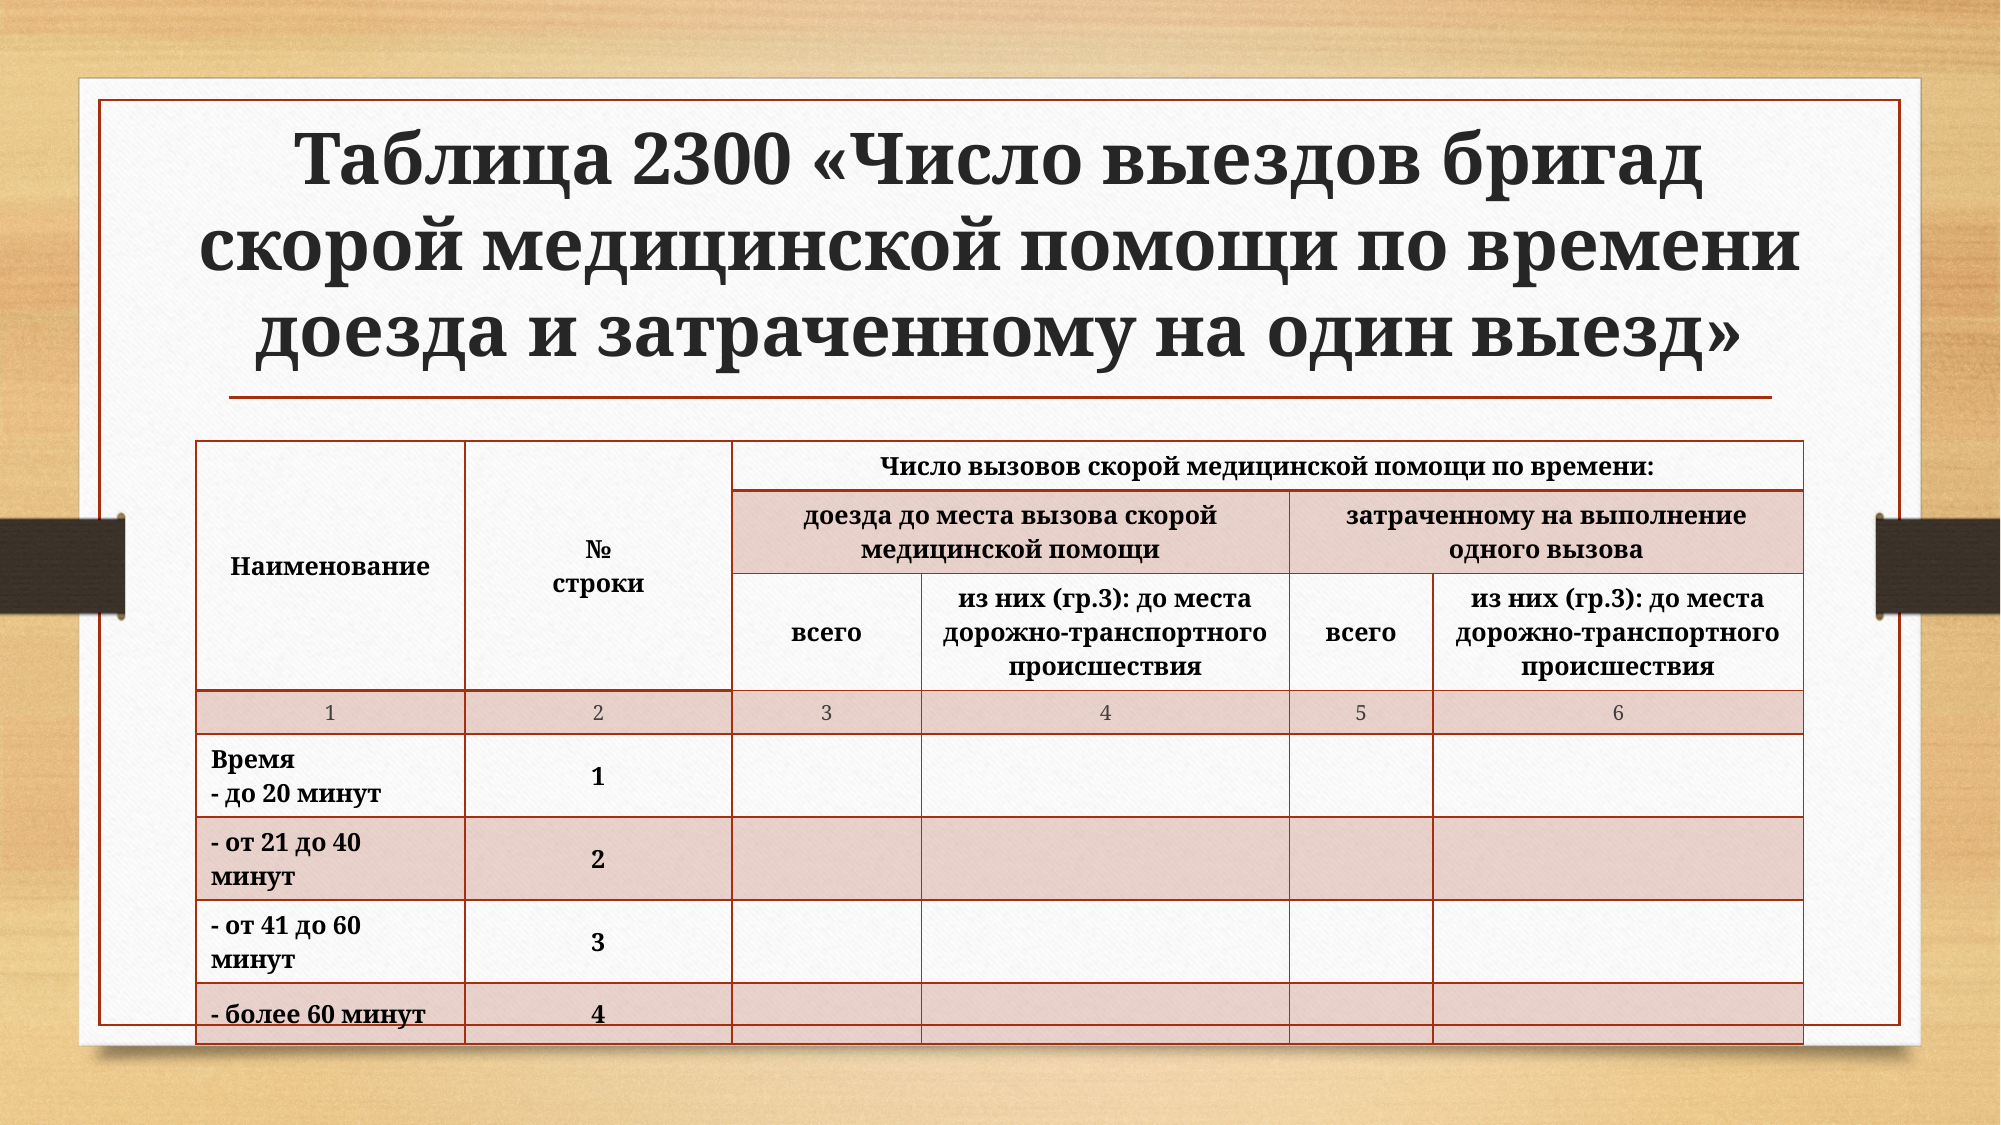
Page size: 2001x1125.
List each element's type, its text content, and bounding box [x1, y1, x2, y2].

table_cell 6 [1434, 691, 1803, 733]
table_cell Время - до 20 минут [197, 735, 464, 816]
table_cell [1290, 901, 1432, 982]
table_cell [1434, 984, 1803, 1043]
table_header № строки [466, 442, 731, 689]
table_cell 3 [466, 901, 731, 982]
table_cell всего [733, 574, 921, 690]
table_cell из них (гр.3): до места дорожно-транспортного происшествия [922, 574, 1289, 690]
table_cell - от 21 до 40 минут [197, 818, 464, 899]
table_cell 3 [733, 691, 921, 733]
table_cell [733, 735, 921, 816]
table_cell - более 60 минут [197, 984, 464, 1043]
table_header Число вызовов скорой медицинской помощи по времени: [733, 442, 1803, 489]
table_cell 2 [466, 818, 731, 899]
table_cell 2 [466, 692, 731, 733]
table_cell - от 41 до 60 минут [197, 901, 464, 982]
table_cell [733, 984, 921, 1043]
table_cell 5 [1290, 691, 1432, 733]
picture [0, 0, 2001, 1125]
table_cell [922, 984, 1289, 1043]
title Таблица 2300 «Число выездов бригад скорой медицинской помощи по времени доезда и затраченному на один выезд» [181, 98, 1819, 386]
table_cell [1434, 818, 1803, 899]
table_cell [1290, 735, 1432, 816]
table_cell доезда до места вызова скорой медицинской помощи [733, 492, 1289, 573]
table_cell 4 [922, 691, 1289, 733]
table_cell 1 [466, 735, 731, 816]
table_cell [922, 818, 1289, 899]
table_cell 1 [197, 692, 464, 733]
table_cell 4 [466, 984, 731, 1043]
table_cell [922, 735, 1289, 816]
table_cell [733, 818, 921, 899]
table_cell всего [1290, 574, 1432, 690]
table_cell [922, 901, 1289, 982]
table_cell из них (гр.3): до места дорожно-транспортного происшествия [1434, 574, 1803, 690]
table_cell [1290, 818, 1432, 899]
table_cell [1290, 984, 1432, 1043]
table_cell [733, 901, 921, 982]
table_cell [1434, 735, 1803, 816]
table_cell затраченному на выполнение одного вызова [1290, 492, 1803, 573]
table_header Наименование [197, 442, 464, 689]
table_cell [1434, 901, 1803, 982]
